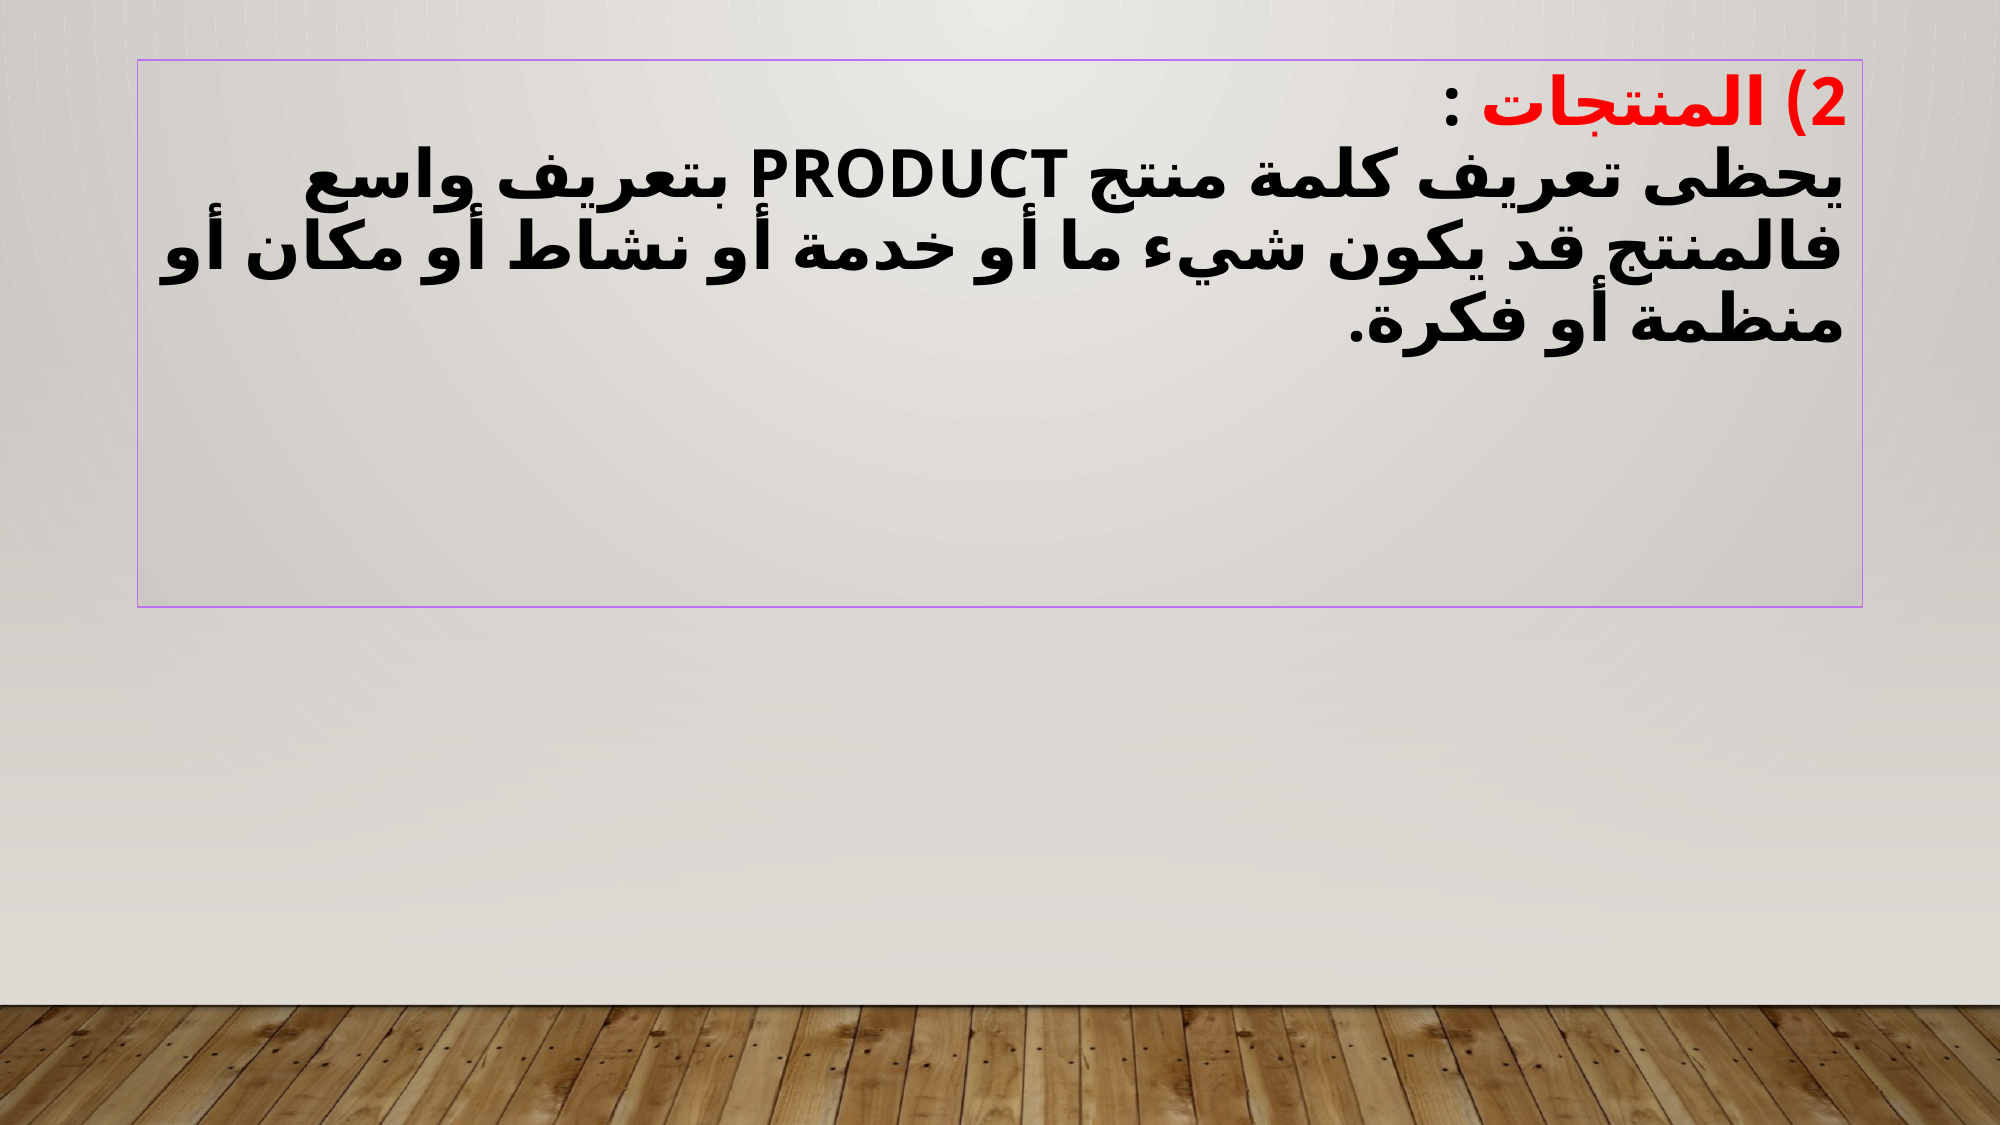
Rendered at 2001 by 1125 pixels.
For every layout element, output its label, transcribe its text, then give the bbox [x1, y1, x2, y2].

picture [0, 1005, 2000, 1125]
title 2) المنتجات : يحظى تعريف كلمة منتج Product بتعريف واسع فالمنتج قد يكون شيء ما أو خدمة أو نشاط أو مكان أو منظمة أو فكرة. [137, 59, 1863, 608]
